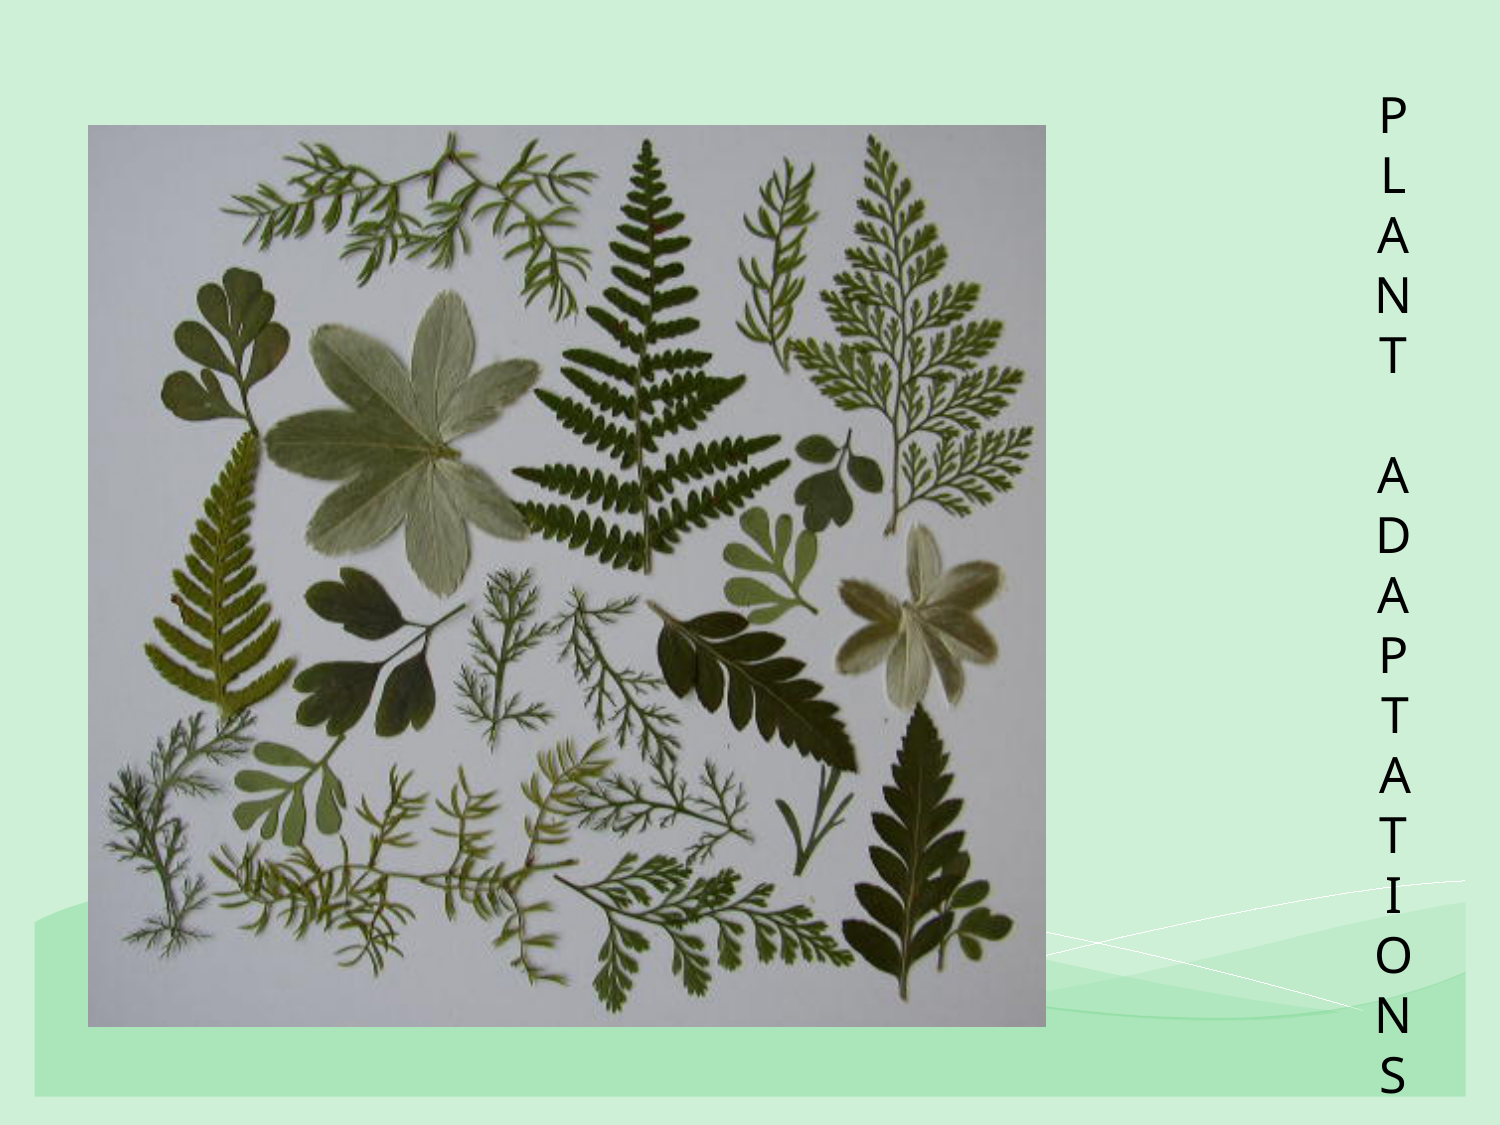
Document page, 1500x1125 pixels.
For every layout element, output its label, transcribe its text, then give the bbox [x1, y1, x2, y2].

picture [88, 125, 1046, 1027]
title P LANT ADAPTAT I ONS [1352, 40, 1435, 1112]
